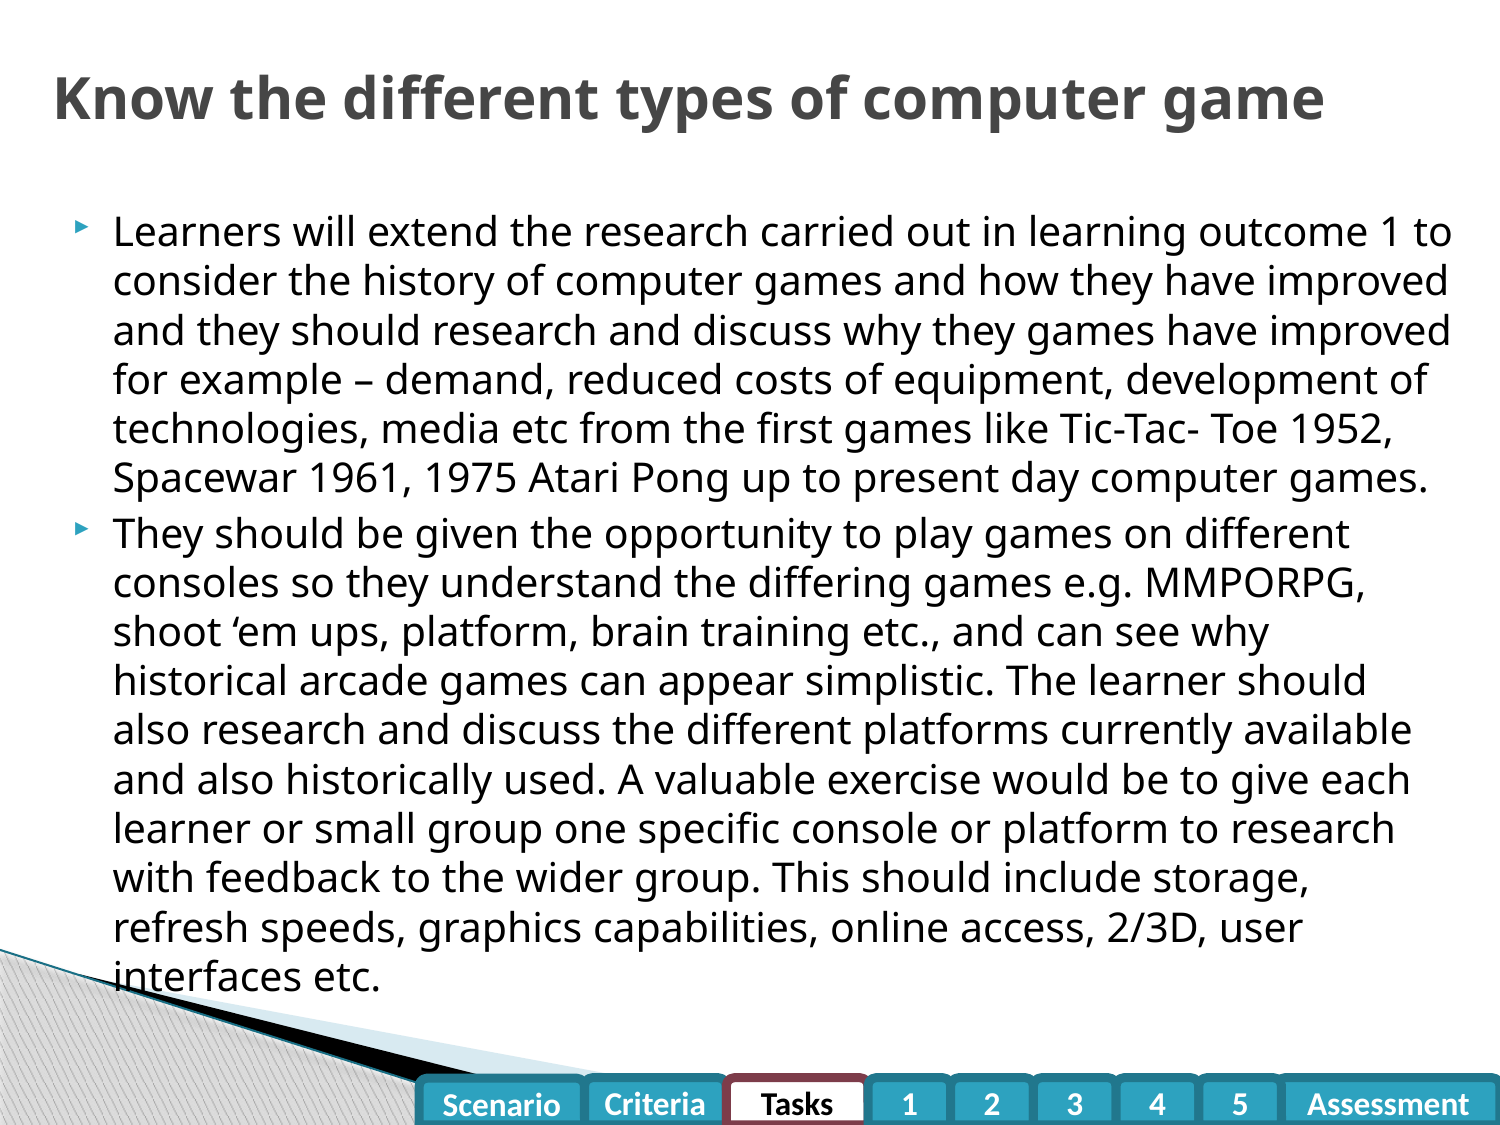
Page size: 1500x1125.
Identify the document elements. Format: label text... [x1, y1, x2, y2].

text_box Tasks [721, 1073, 868, 1125]
text_box Assessment [1280, 1073, 1500, 1125]
text_box 3 [1028, 1073, 1116, 1125]
text_box 2 [946, 1073, 1033, 1125]
list Learners will extend the research carried out in learning outcome 1 to consider the history of computer games and how they have improved and they should research and discuss why they games have improved for example – demand, reduced costs of equipment, development of technologies, media etc from the first games like Tic-Tac- Toe 1952, Spacewar 1961, 1975 Atari Pong up to present day computer games. They should be given the opportunity to play games on different consoles so they understand the differing games e.g. MMPORPG, shoot ‘em ups, platform, brain training etc., and can see why historical arcade games can appear simplistic. The learner should also research and discuss the different platforms currently available and also historically used. A valuable exercise would be to give each learner or small group one specific console or platform to research with feedback to the wider group. This should include storage, refresh speeds, graphics capabilities, online access, 2/3D, user interfaces etc. [41, 198, 1471, 1024]
text_box 5 [1194, 1073, 1287, 1125]
text_box 4 [1111, 1073, 1199, 1125]
text_box Criteria [580, 1073, 726, 1125]
title Know the different types of computer game [37, 19, 1471, 173]
text_box 1 [863, 1073, 951, 1125]
text_box Scenario [414, 1073, 584, 1125]
